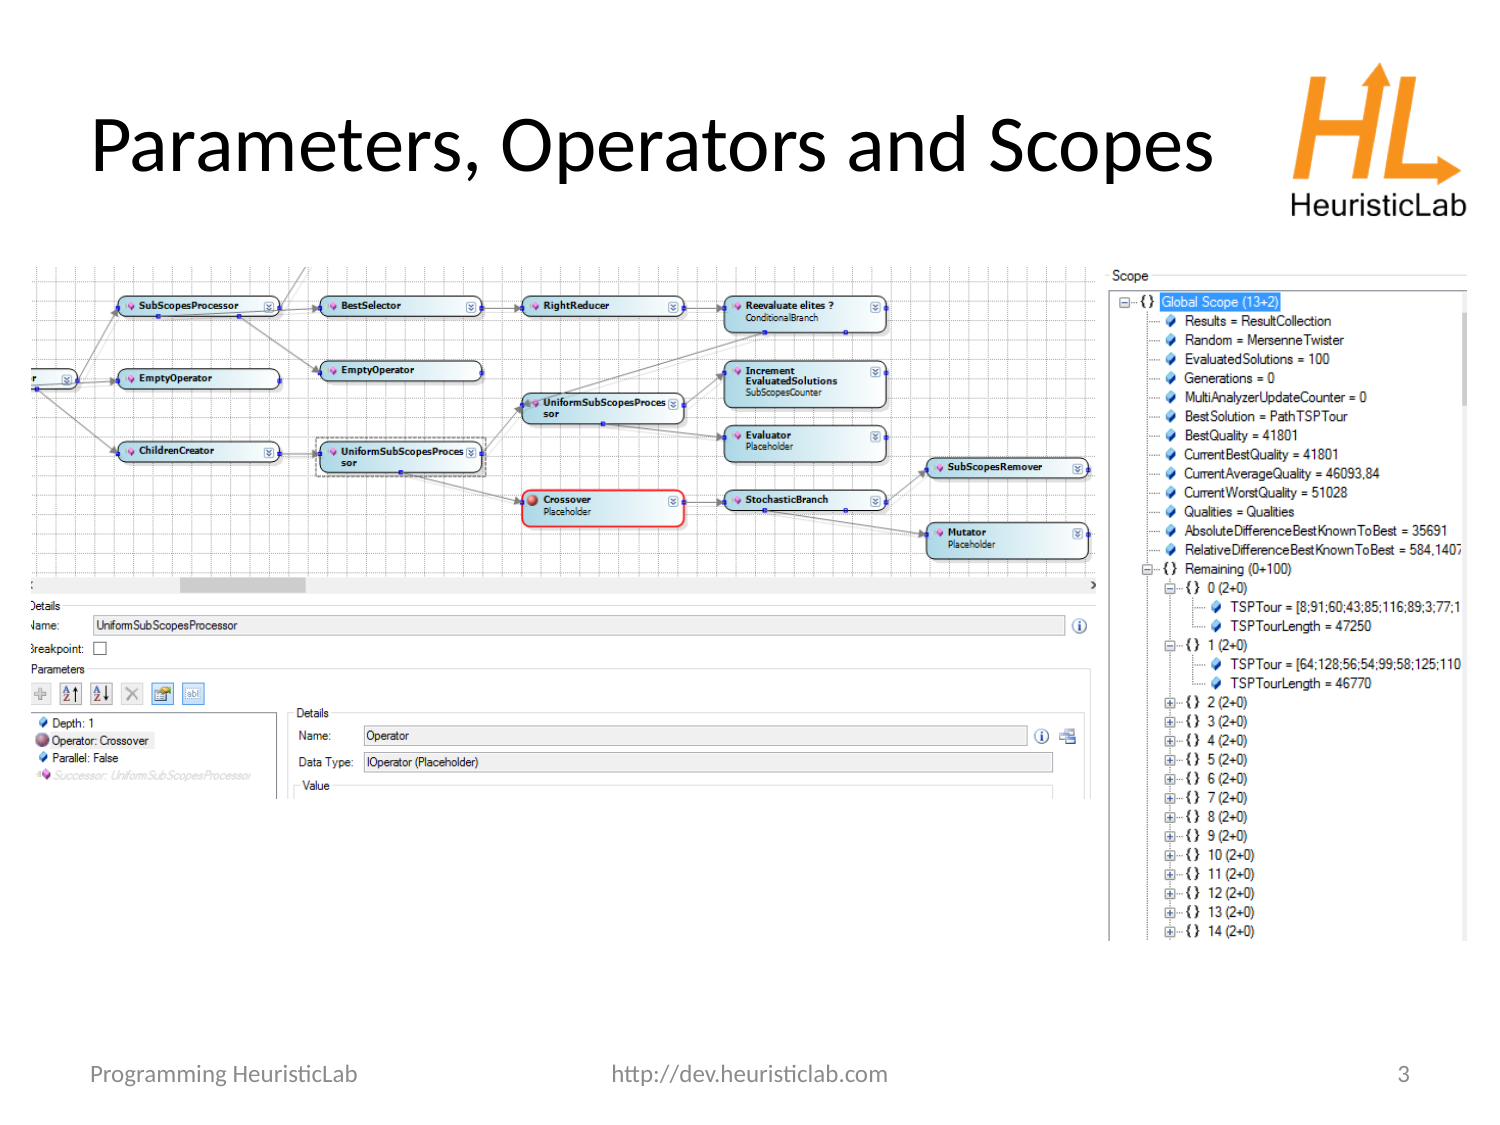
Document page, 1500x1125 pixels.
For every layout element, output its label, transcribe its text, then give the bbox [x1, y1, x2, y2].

slide_number 3 [1074, 1042, 1425, 1103]
title Parameters, Operators and Scopes [75, 45, 1282, 233]
picture [1281, 27, 1474, 244]
picture [31, 266, 1096, 799]
picture [1105, 264, 1467, 941]
slide_number Programming HeuristicLab [75, 1042, 425, 1103]
footer http://dev.heuristiclab.com [512, 1042, 988, 1103]
